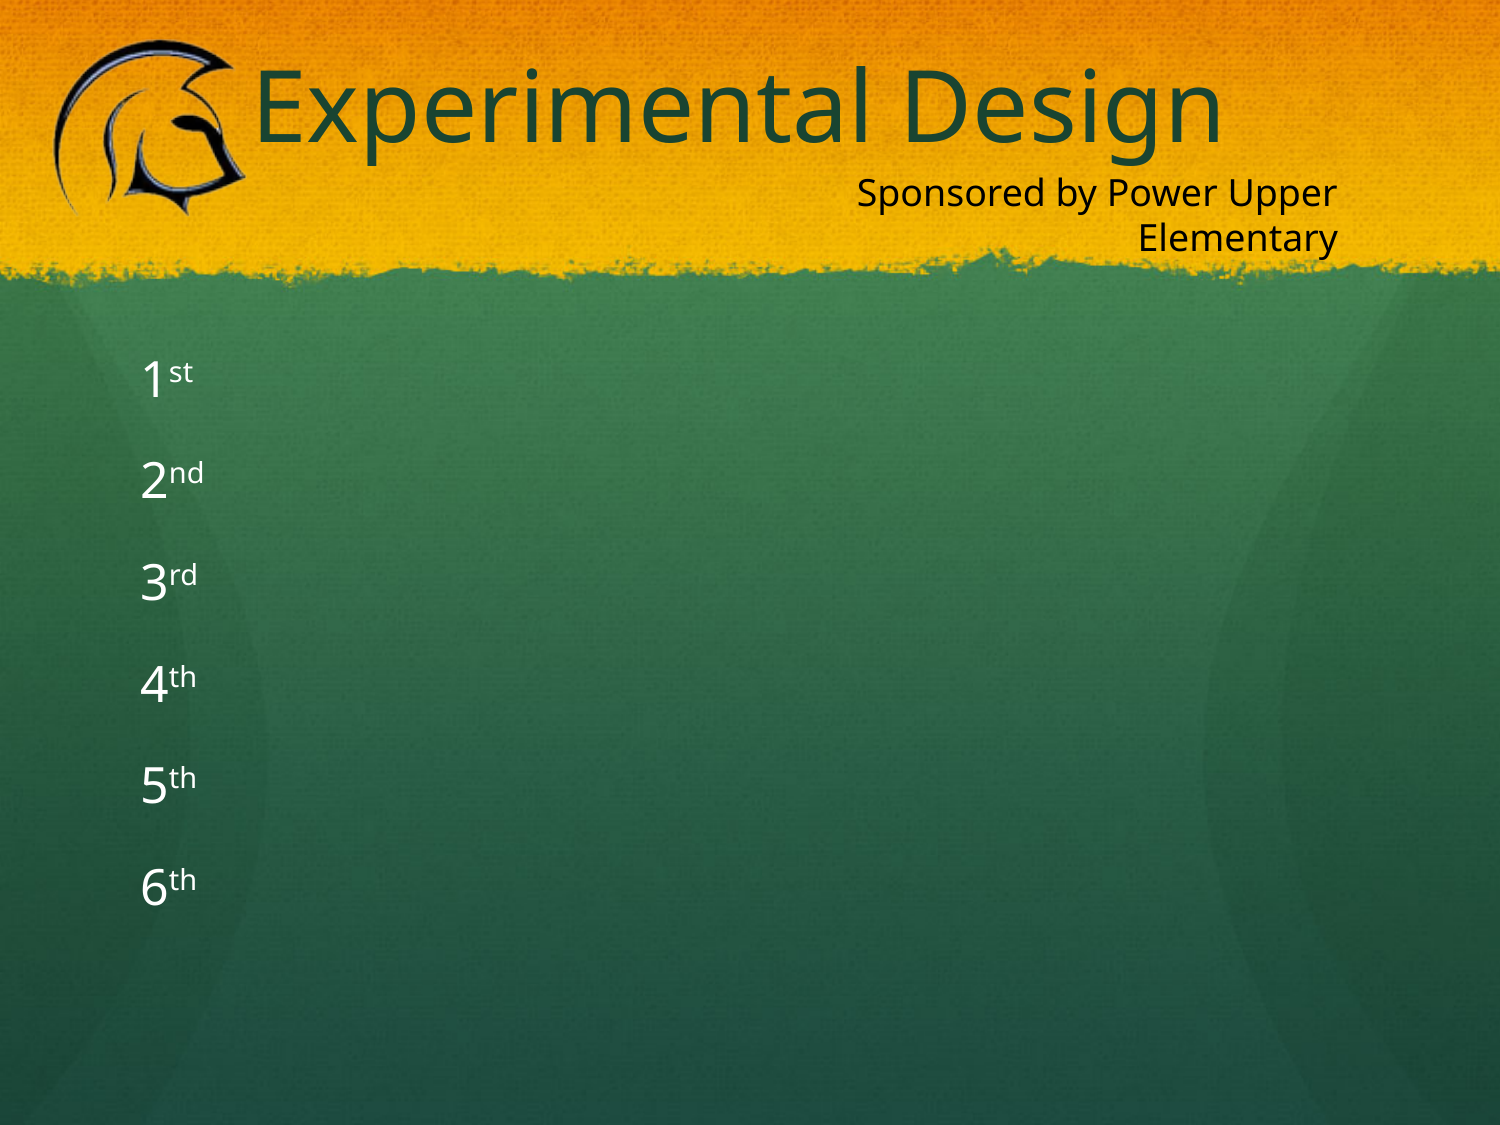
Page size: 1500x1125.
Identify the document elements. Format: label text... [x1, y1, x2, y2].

title Experimental Design [125, 13, 1353, 193]
picture [0, 0, 1500, 1125]
list 1st 2nd 3rd 4th 5th 6th [125, 339, 1375, 1026]
text_box Sponsored by Power Upper Elementary [643, 161, 1353, 267]
